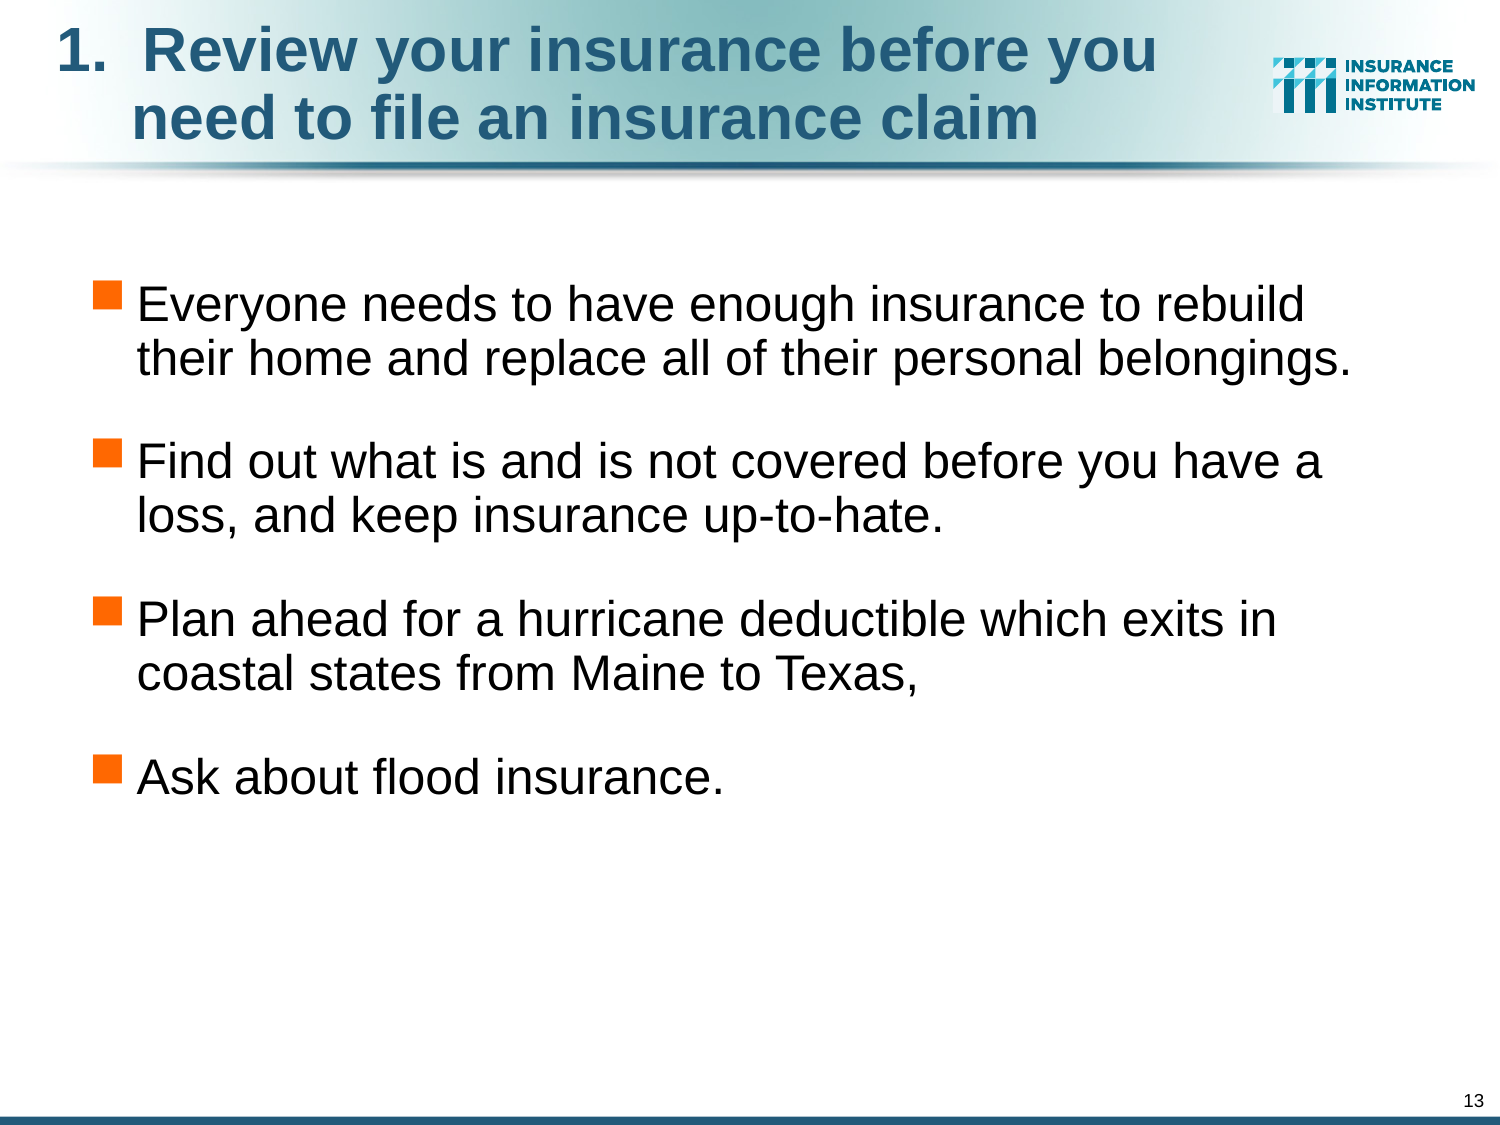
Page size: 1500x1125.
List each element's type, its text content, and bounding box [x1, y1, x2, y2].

picture [0, 0, 1500, 189]
slide_number 13 [1410, 1091, 1485, 1112]
list Everyone needs to have enough insurance to rebuild their home and replace all of their personal belongings. Find out what is and is not covered before you have a loss, and keep insurance up-to-hate. Plan ahead for a hurricane deductible which exits in coastal states from Maine to Texas, Ask about flood insurance. [80, 270, 1419, 1034]
title 1. Review your insurance before you need to file an insurance claim [48, 14, 1264, 157]
